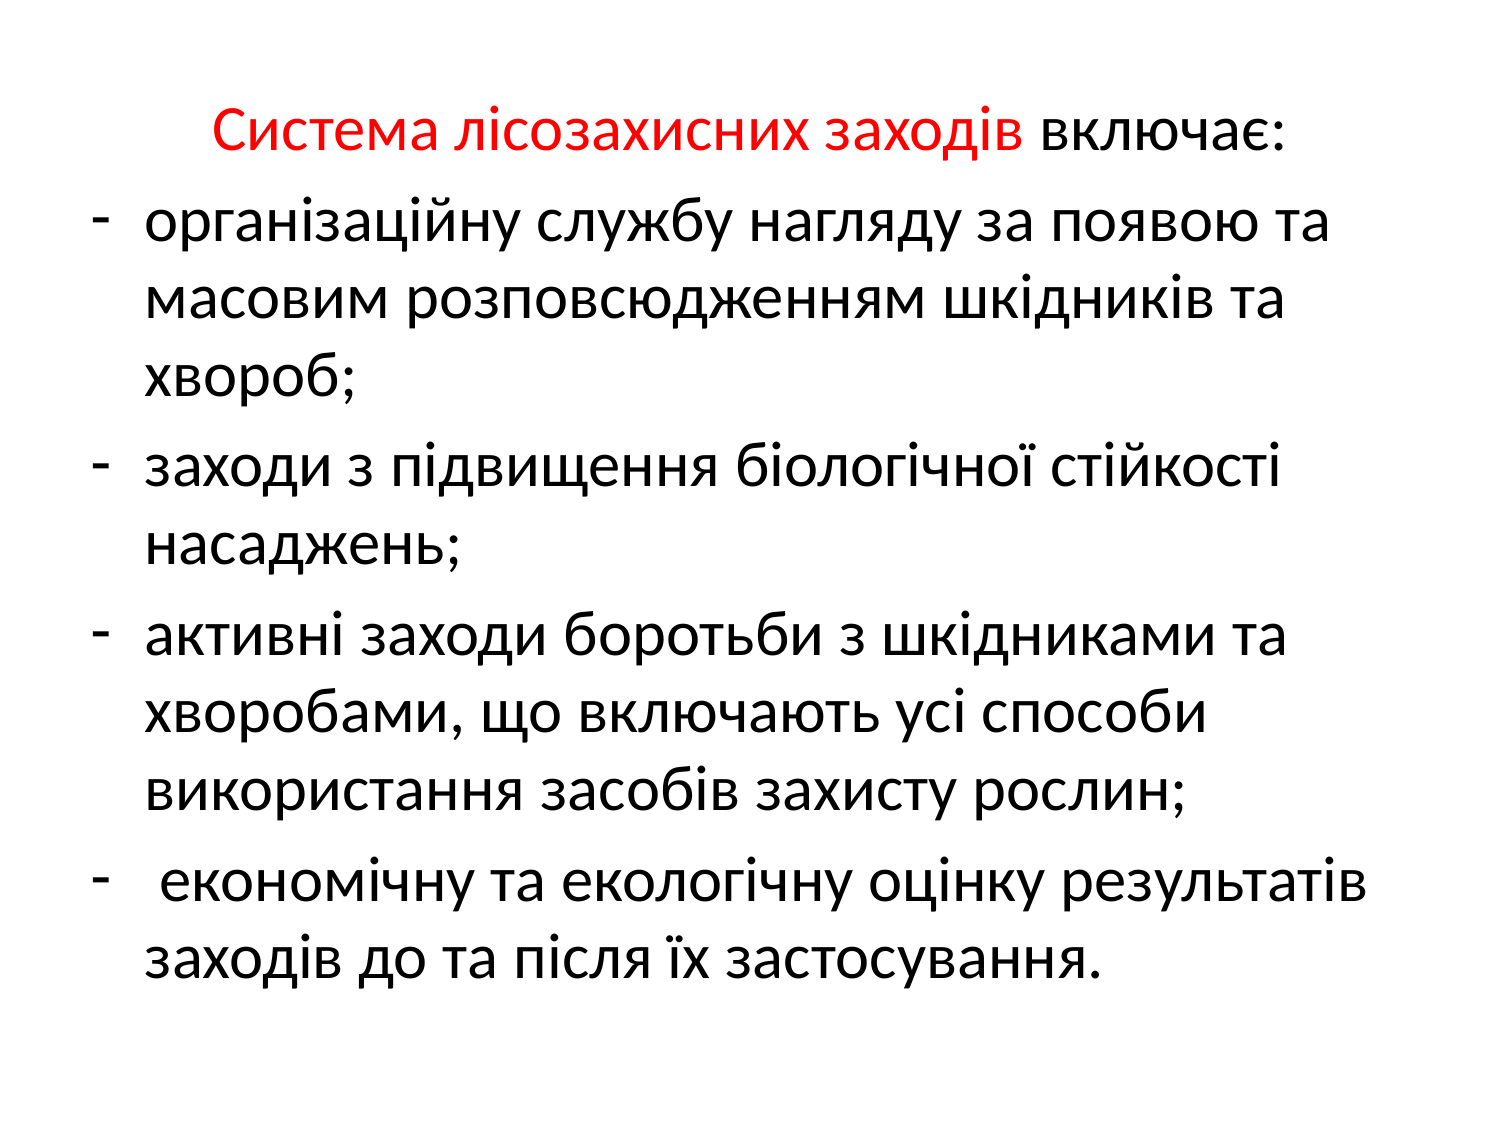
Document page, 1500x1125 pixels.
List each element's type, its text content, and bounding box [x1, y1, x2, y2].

list Система лісозахисних заходів включає: організаційну службу нагляду за появою та масовим розповсюдженням шкідників та хвороб; заходи з підвищення біологічної стійкості насаджень; активні заходи боротьби з шкідниками та хворобами, що включають усі способи використання засобів захисту рослин; економічну та екологічну оцінку результатів заходів до та після їх застосування. [75, 78, 1425, 1005]
